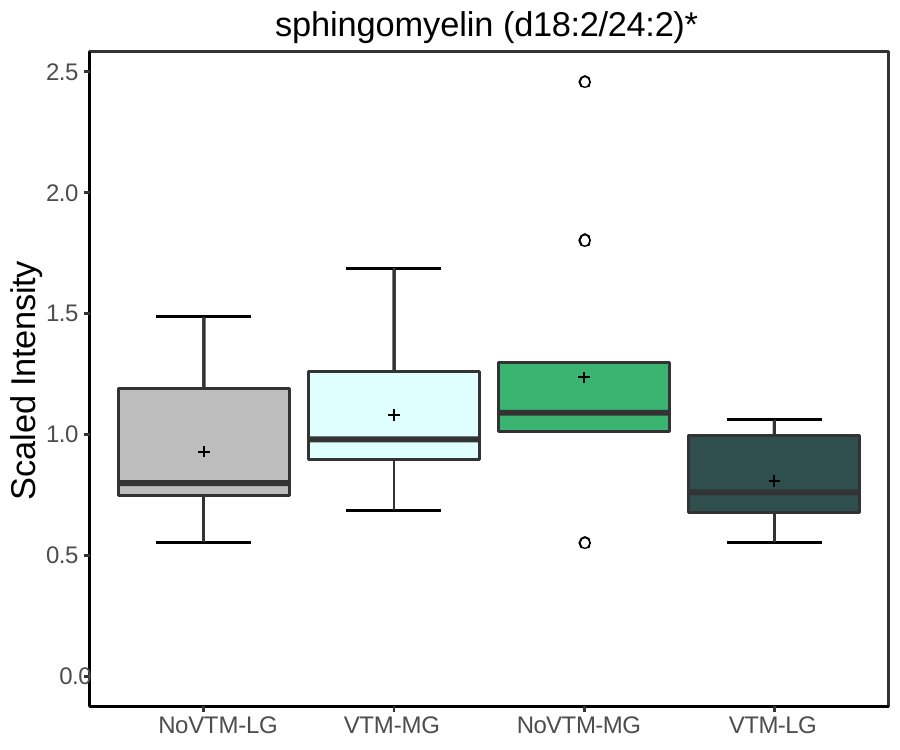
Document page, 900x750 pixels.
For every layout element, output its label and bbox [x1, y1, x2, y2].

text_box [273, 0, 706, 44]
slide_number [156, 713, 290, 750]
footer [57, 661, 95, 750]
text_box [1, 256, 82, 503]
text_box [44, 174, 82, 206]
text_box [44, 537, 82, 569]
text_box [44, 54, 82, 85]
text_box [83, 50, 891, 738]
